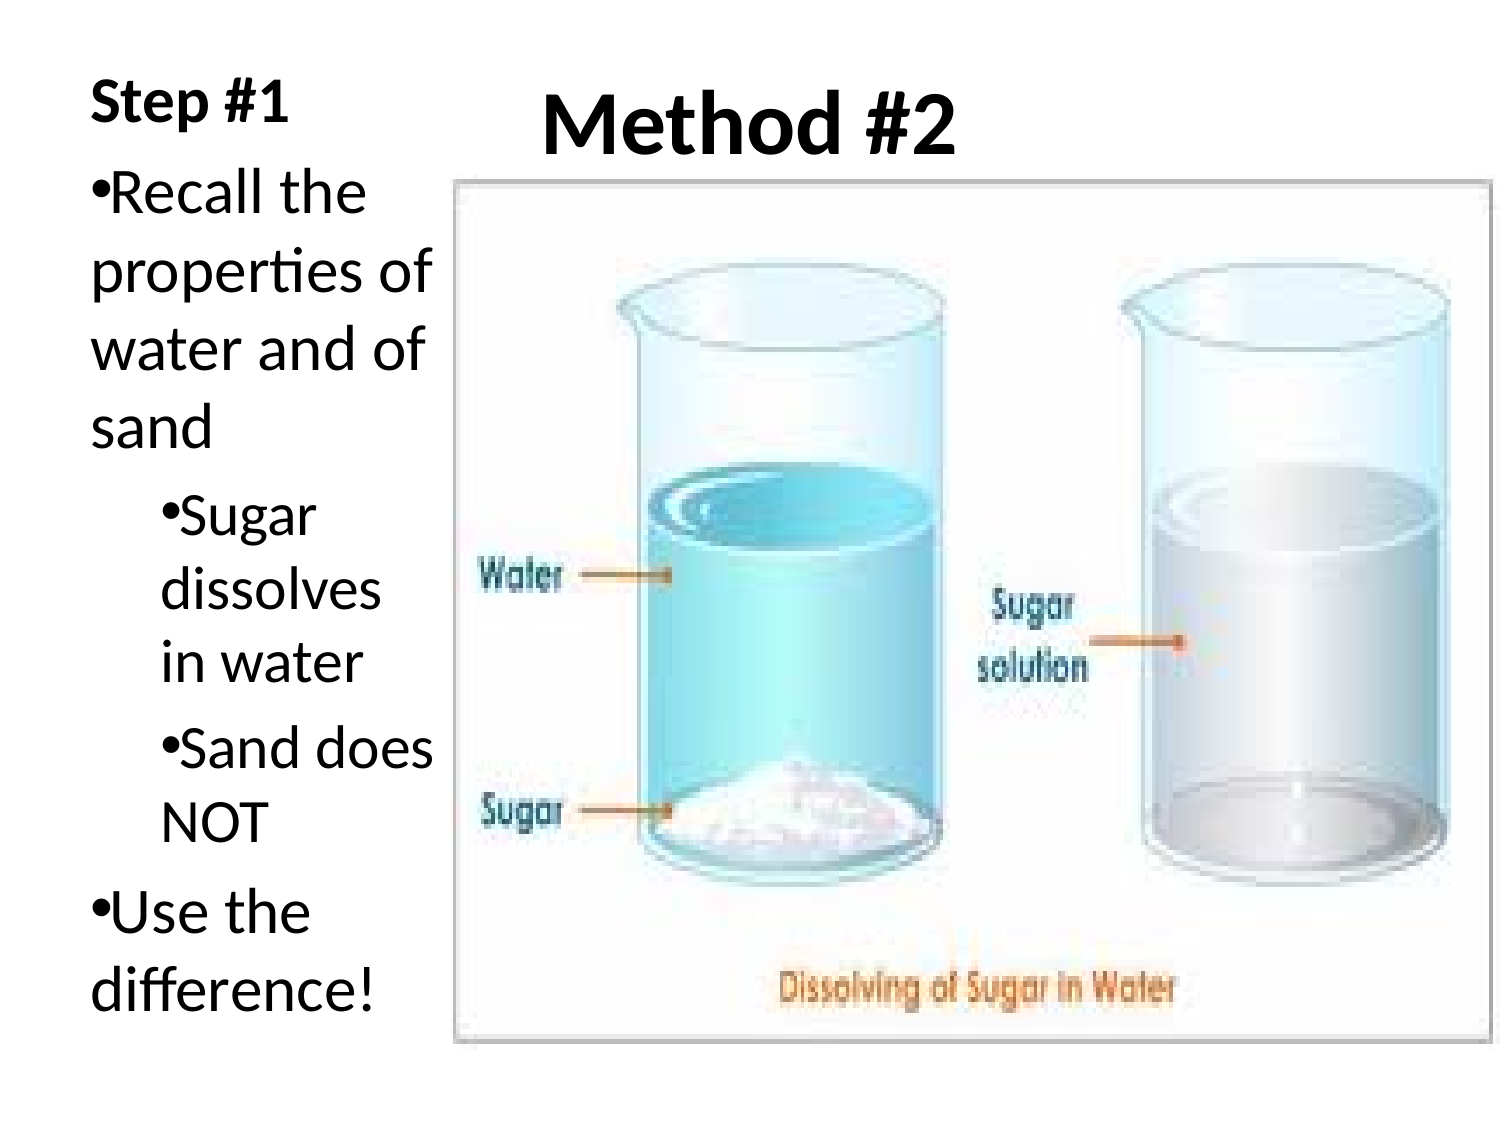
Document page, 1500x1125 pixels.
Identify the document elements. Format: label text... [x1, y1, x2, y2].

title Method #2 [525, 50, 1019, 173]
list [449, 174, 1500, 1051]
list Step #1 Recall the properties of water and of sand Sugar dissolves in water Sand does NOT Use the difference! [75, 50, 450, 1050]
